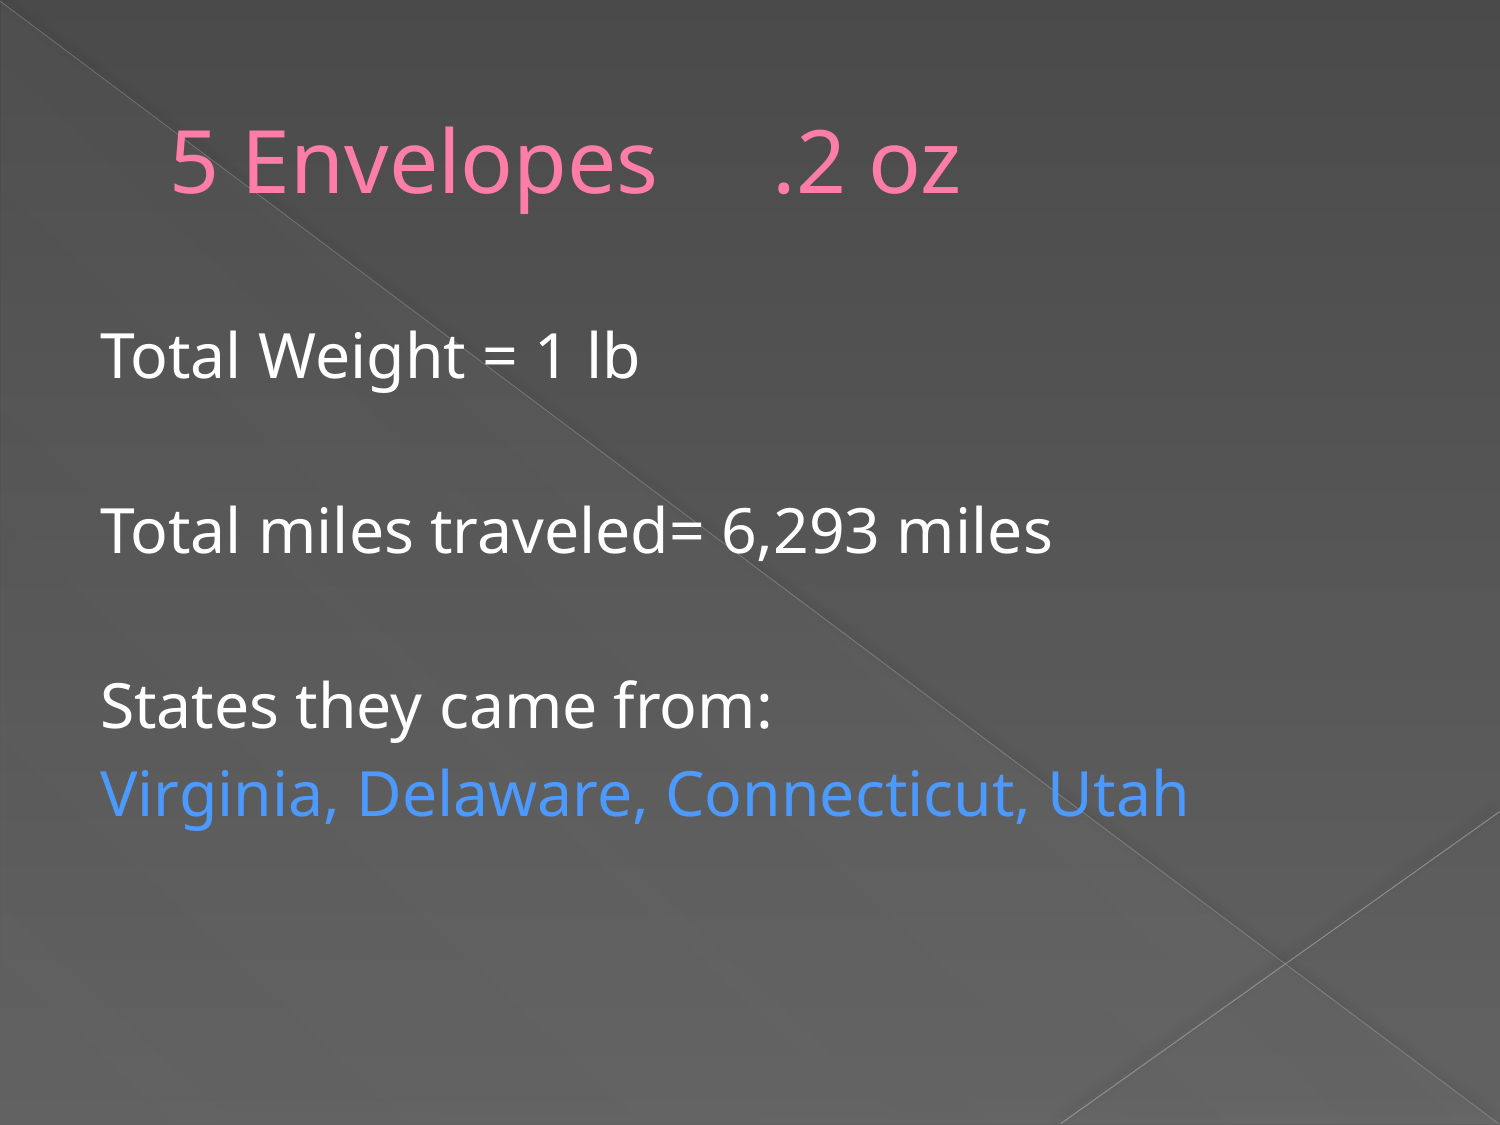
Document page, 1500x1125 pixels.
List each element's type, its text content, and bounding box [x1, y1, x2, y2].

list Total Weight = 1 lb Total miles traveled= 6,293 miles States they came from: Virginia, Delaware, Connecticut, Utah [75, 308, 1425, 1059]
title 5 Envelopes .2 oz [75, 43, 1425, 274]
